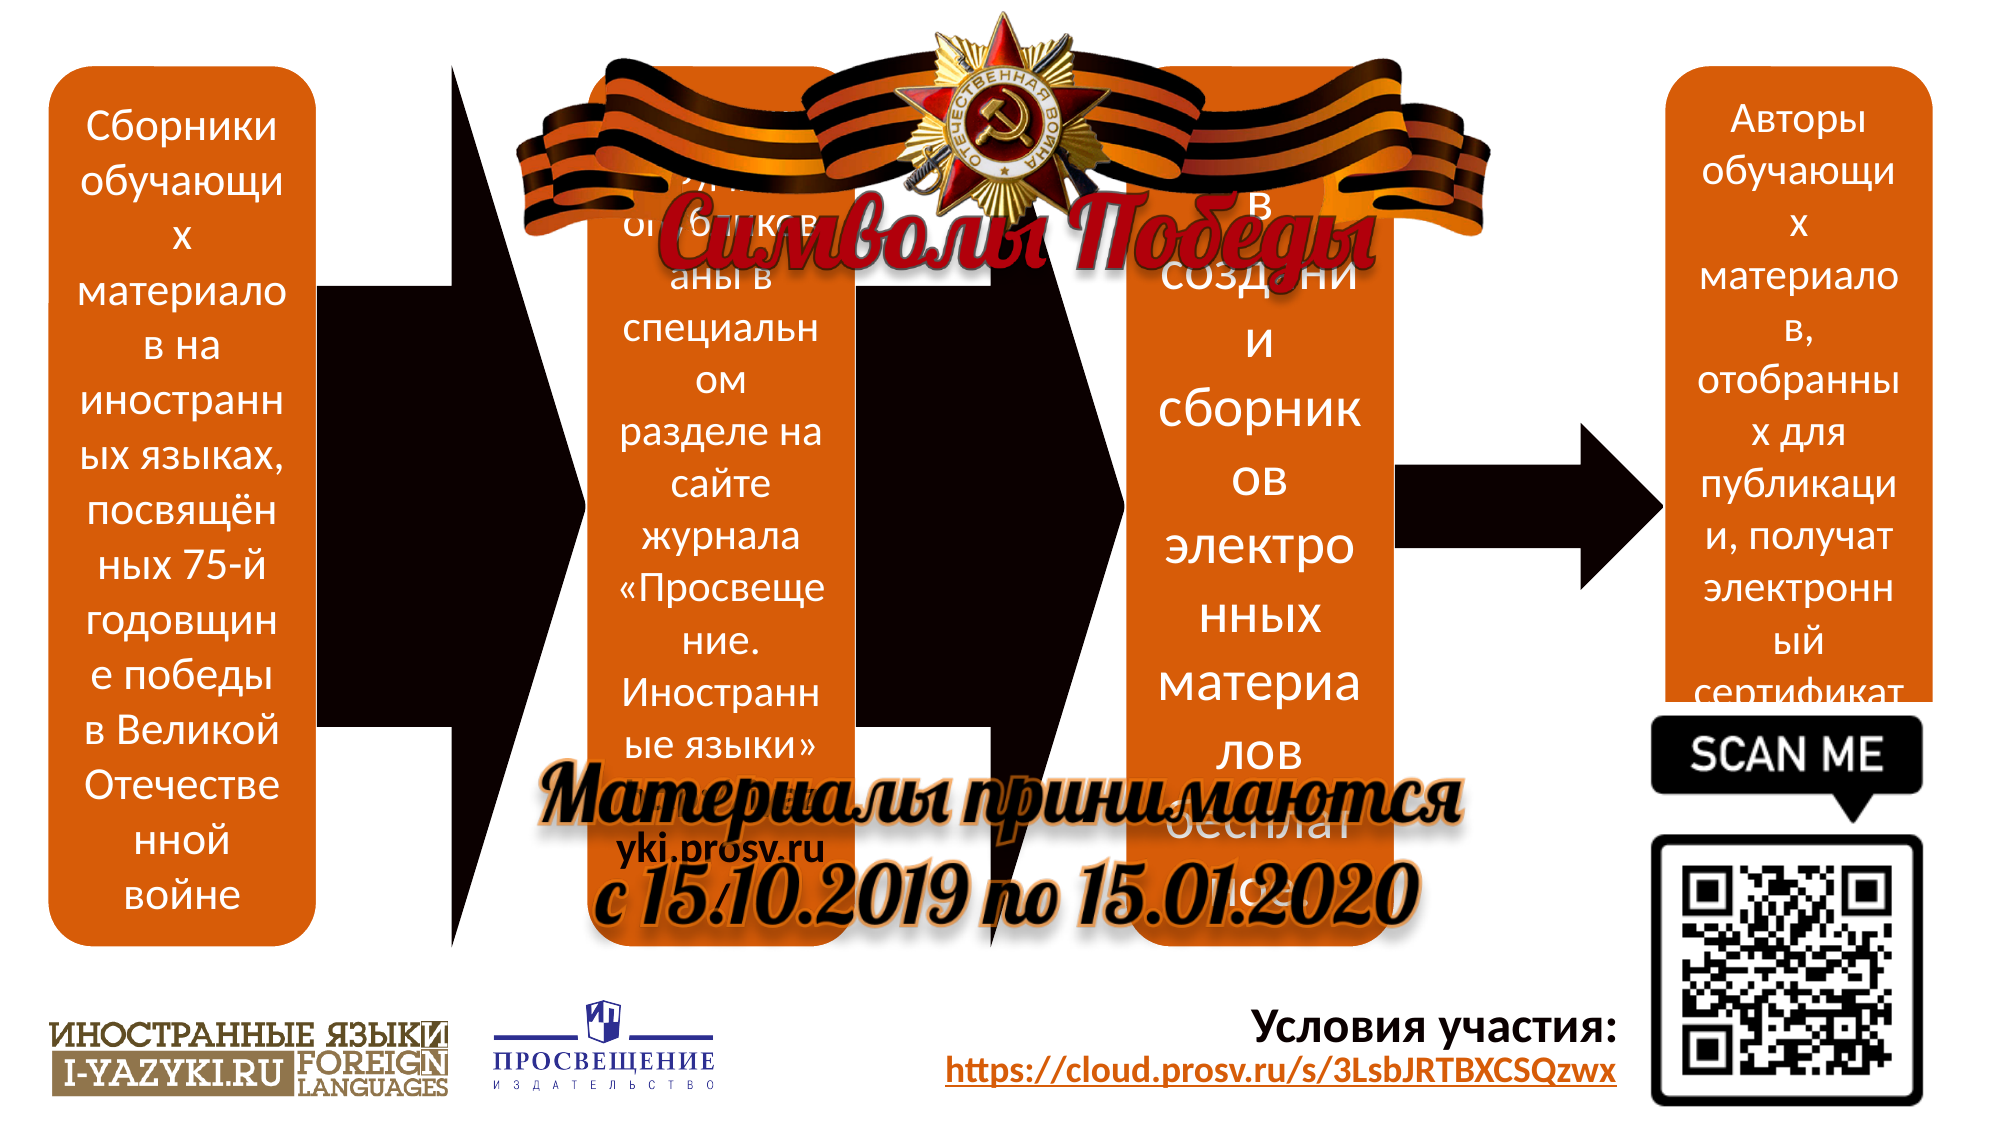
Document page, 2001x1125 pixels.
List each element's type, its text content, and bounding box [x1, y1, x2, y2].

picture [1610, 702, 1934, 1112]
picture [0, 1021, 448, 1125]
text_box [47, 65, 1934, 948]
text_box https://cloud.prosv.ru/s/3LsbJRTBXCSQzwx [930, 1037, 1610, 1098]
picture [522, 758, 1478, 956]
text_box Условия участия: [1236, 984, 1610, 1060]
picture [491, 0, 1509, 349]
picture [493, 1000, 714, 1091]
